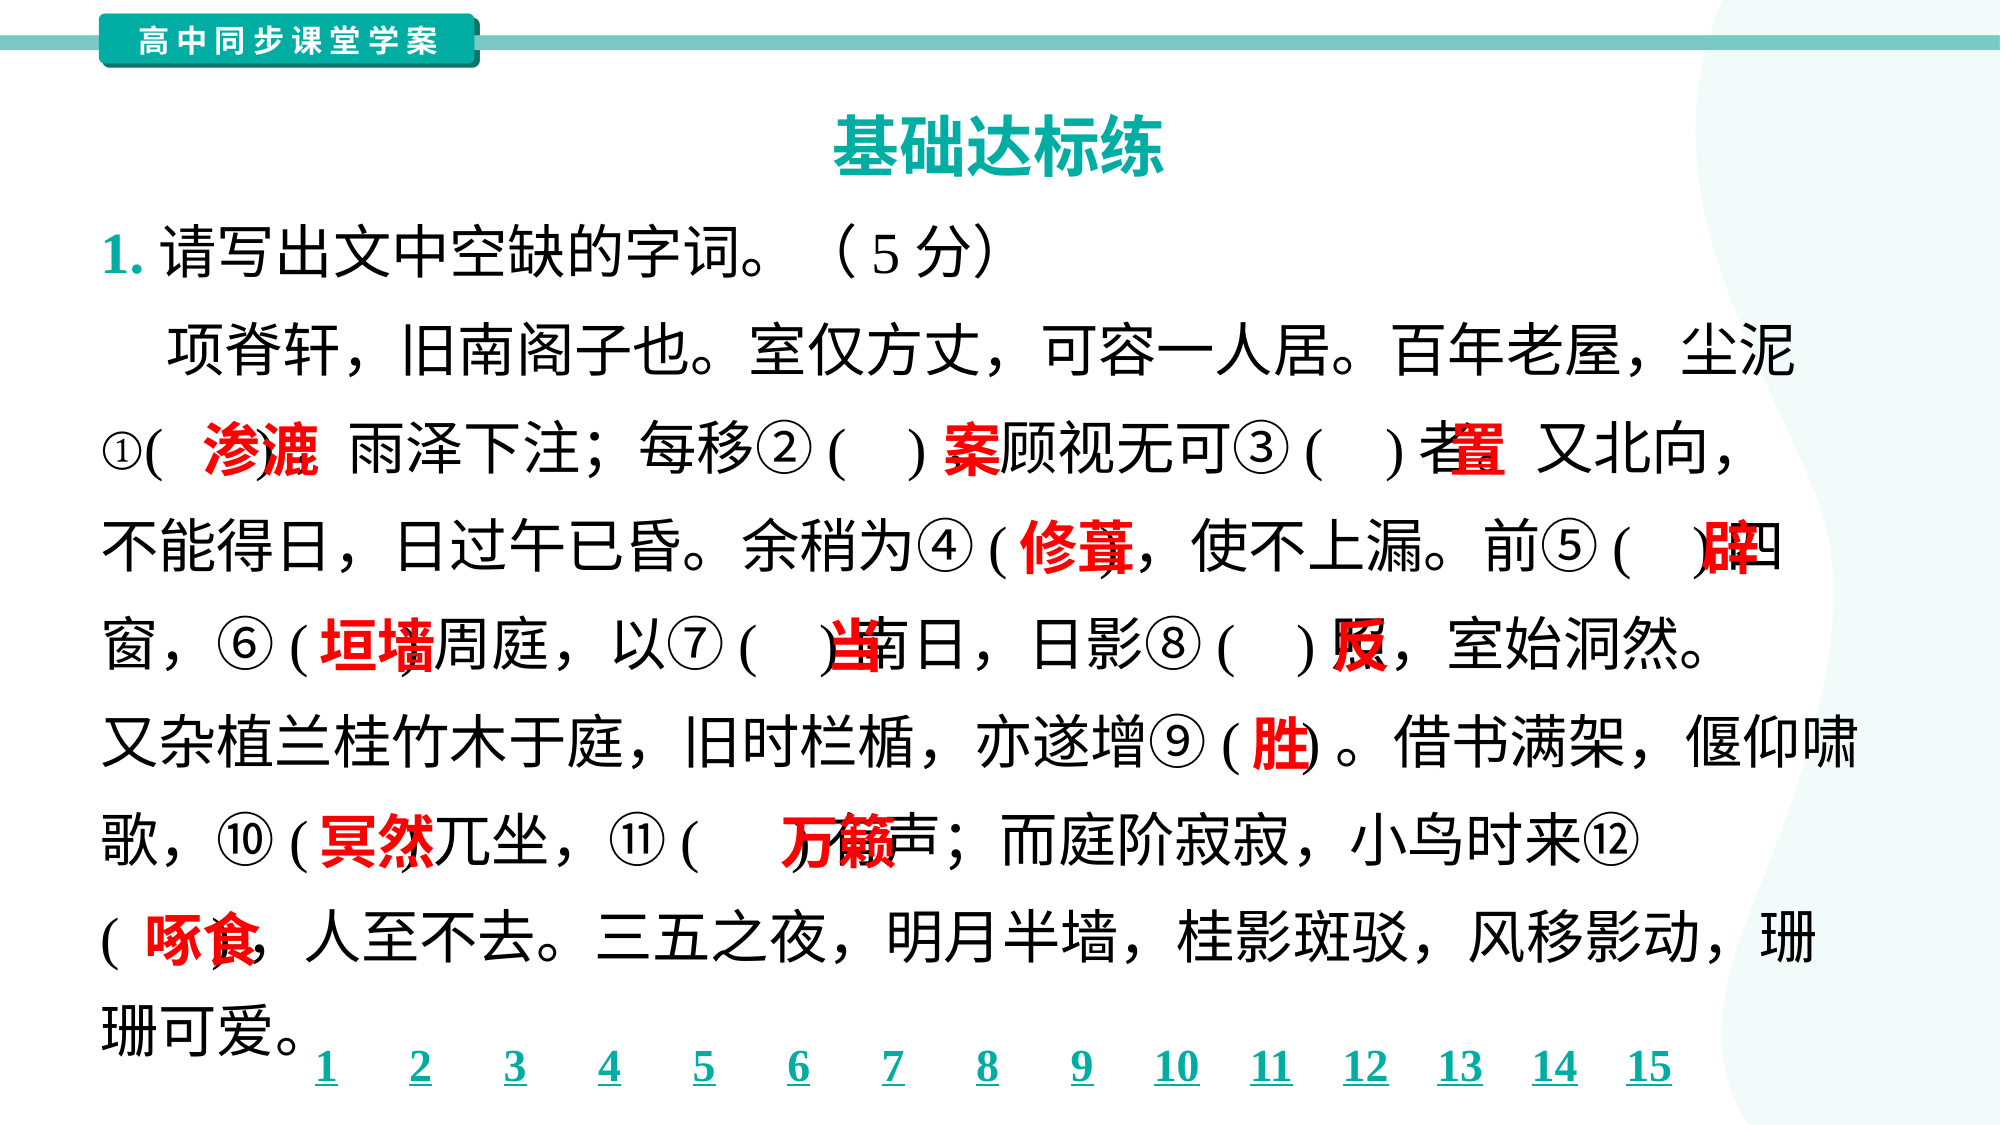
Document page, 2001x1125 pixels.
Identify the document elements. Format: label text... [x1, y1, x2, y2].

text_box 啄食 [123, 874, 283, 963]
text_box 万籁 [758, 776, 919, 865]
text_box 当 [805, 580, 907, 669]
text_box 反 [1311, 580, 1413, 669]
text_box 垣墙 [298, 580, 458, 669]
text_box 渗漉 [181, 385, 341, 473]
text_box 辟 [1680, 483, 1782, 571]
text_box 案 [921, 385, 1023, 473]
text_box 冥然 [298, 776, 458, 865]
text_box 修葺 [998, 483, 1158, 571]
picture [0, 0, 2000, 1125]
text_box 1.请写出文中空缺的字词。（5分） 项脊轩，旧南阁子也。室仅方丈，可容一人居。百年老屋，尘泥 ①( )，雨泽下注；每移②( )，顾视无可③( )者。又北向， 不能得日，日过午已昏。余稍为④( )，使不上漏。前⑤( )四 窗，⑥( )周庭，以⑦( )南日，日影⑧( )照，室始洞然。 又杂植兰桂竹木于庭，旧时栏楯，亦遂增⑨( )。借书满架，偃仰啸 歌，⑩( )兀坐，⑪( )有声；而庭阶寂寂，小鸟时来⑫ ( )，人至不去。三五之夜，明月半墙，桂影斑驳，风移影动，珊 珊可爱。 [100, 187, 1899, 1056]
text_box 基础达标练 [100, 76, 1899, 176]
text_box 置 [1428, 385, 1530, 473]
text_box 胜 [1231, 678, 1333, 767]
